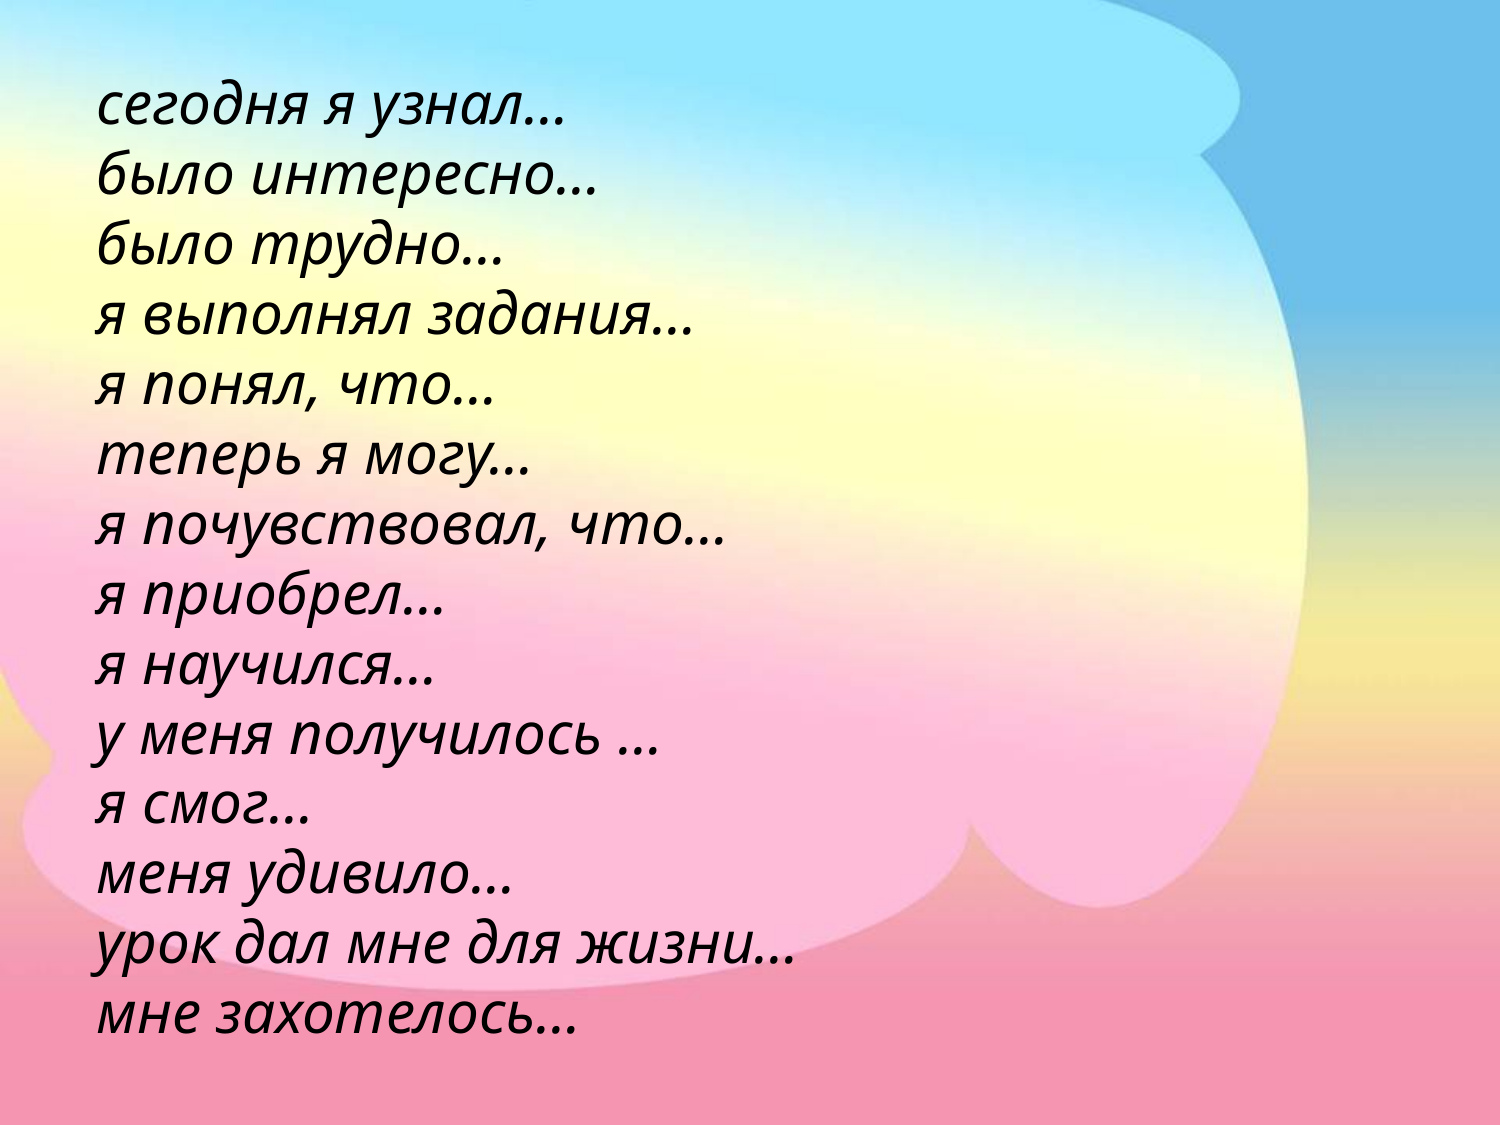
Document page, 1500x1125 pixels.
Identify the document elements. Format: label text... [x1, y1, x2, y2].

text_box сегодня я узнал… было интересно… было трудно… я выполнял задания… я понял, что… теперь я могу… я почувствовал, что… я приобрел… я научился… у меня получилось … я смог… меня удивило… урок дал мне для жизни… мне захотелось… [81, 58, 1137, 1053]
picture [0, 0, 1500, 1125]
